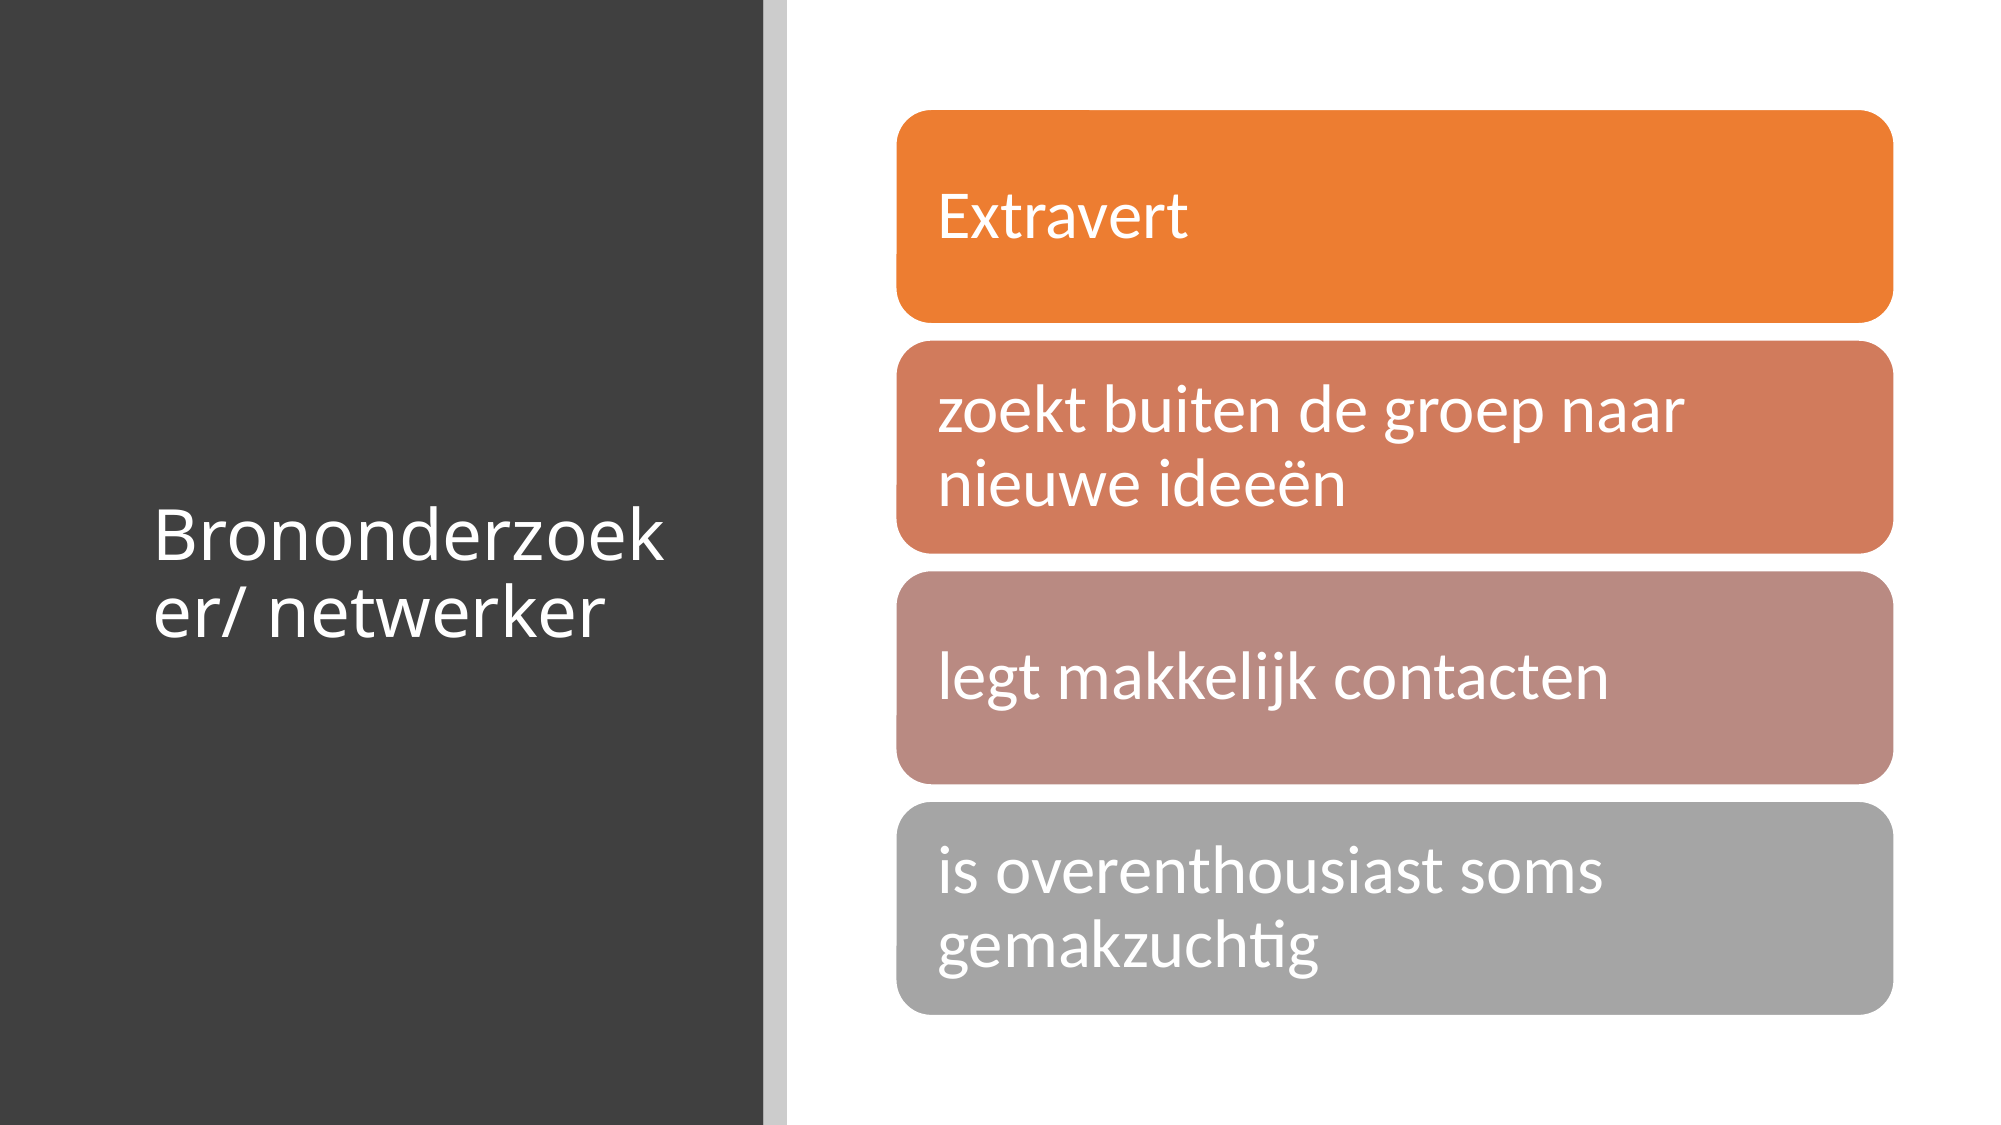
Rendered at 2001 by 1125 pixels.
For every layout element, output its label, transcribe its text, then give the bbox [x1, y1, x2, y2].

text_box [0, 0, 762, 1125]
title Brononderzoeker/ netwerker [137, 133, 685, 1020]
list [895, 105, 1895, 1020]
text_box [762, 0, 788, 1125]
